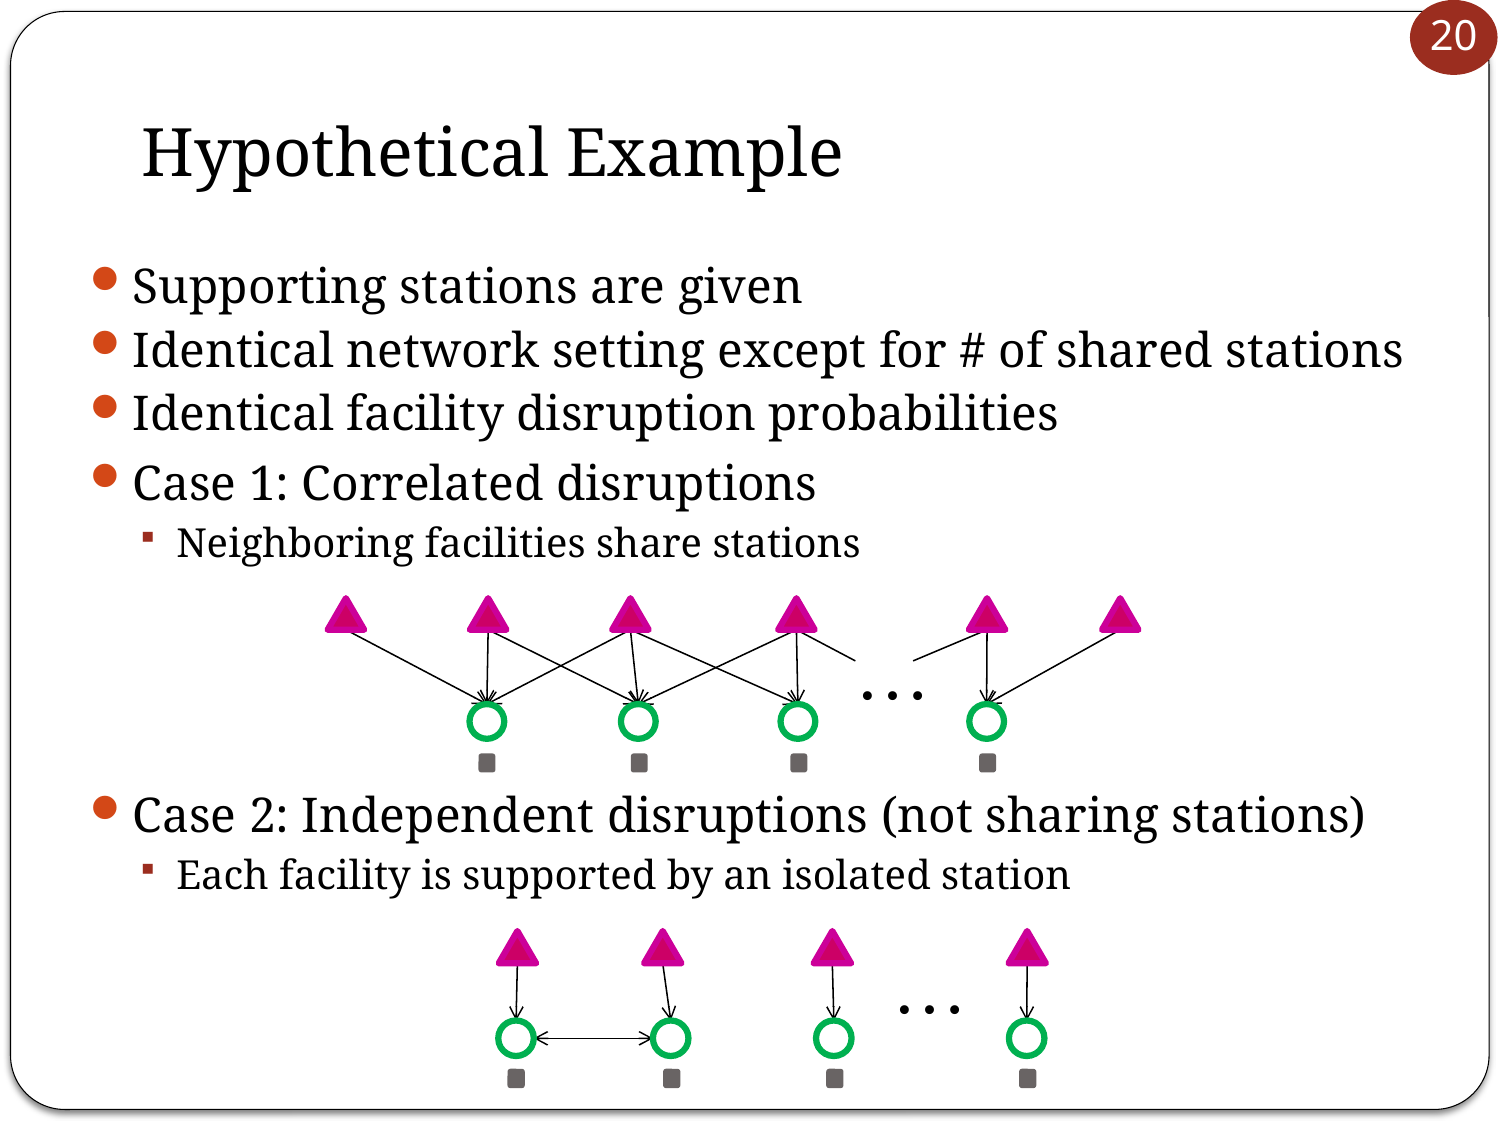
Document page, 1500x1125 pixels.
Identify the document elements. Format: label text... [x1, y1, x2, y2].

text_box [327, 598, 1139, 773]
list Supporting stations are given Identical network setting except for # of shared stations Identical facility disruption probabilities Case 1: Correlated disruptions Neighboring facilities share stations Case 2: Independent disruptions (not sharing stations) Each facility is supported by an isolated station [75, 248, 1424, 991]
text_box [497, 930, 1047, 1089]
title Hypothetical Example [127, 76, 1403, 205]
